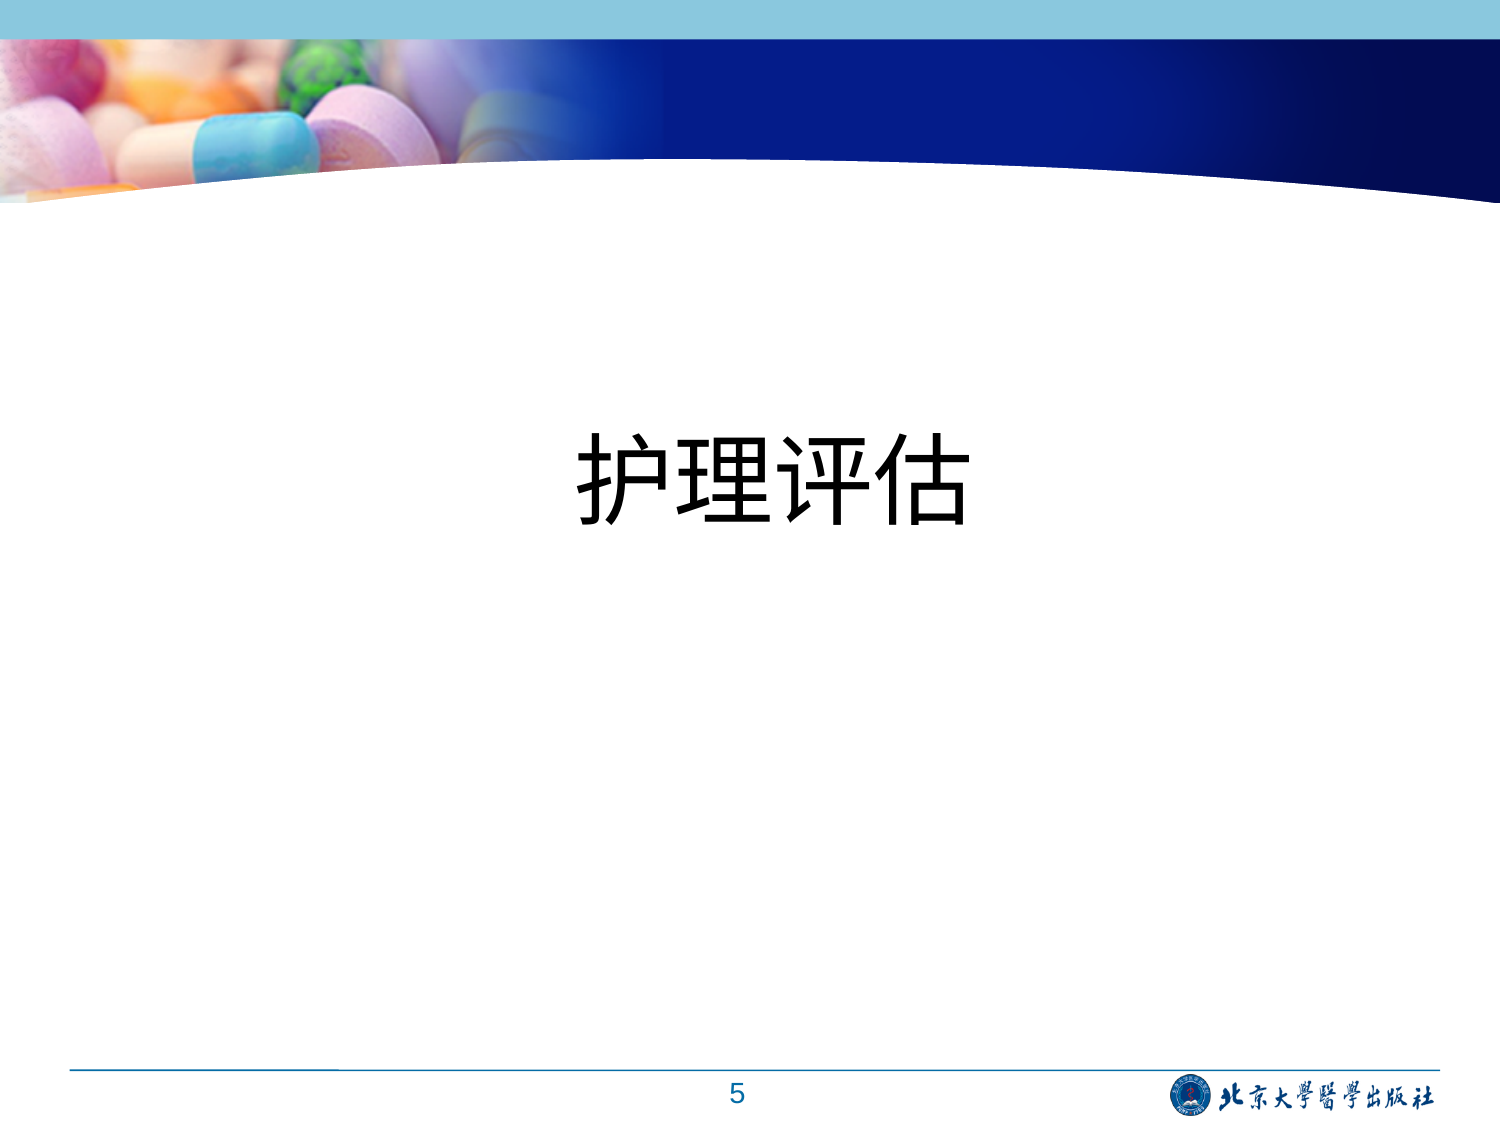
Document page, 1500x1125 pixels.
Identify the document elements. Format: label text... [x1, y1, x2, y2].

slide_number 5 [562, 1066, 913, 1117]
text_box 护理评估 [152, 410, 1395, 545]
picture [1170, 1074, 1436, 1118]
picture [0, 40, 1500, 203]
